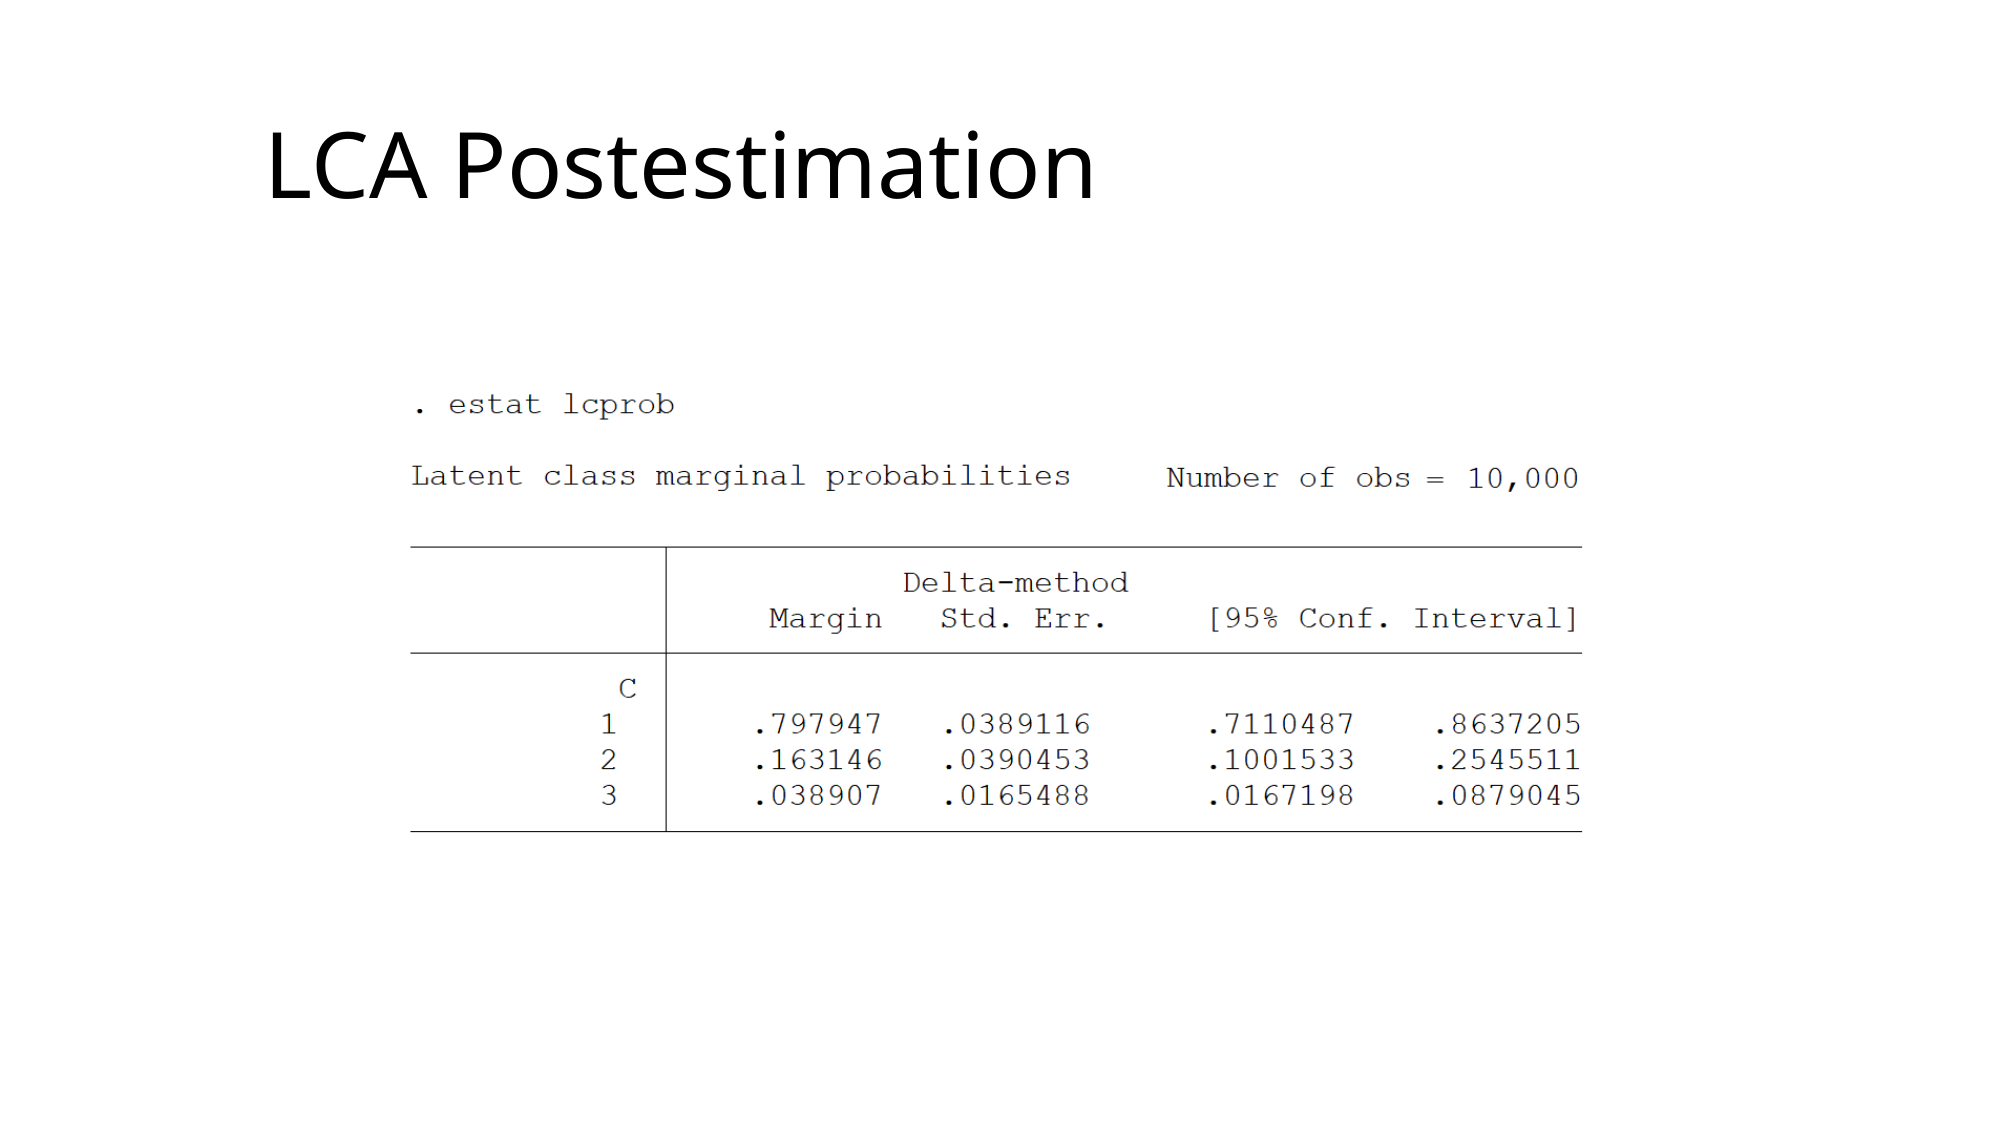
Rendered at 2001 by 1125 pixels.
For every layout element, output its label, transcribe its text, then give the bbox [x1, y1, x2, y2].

title LCA Postestimation [249, 99, 1750, 238]
picture [400, 387, 1600, 850]
